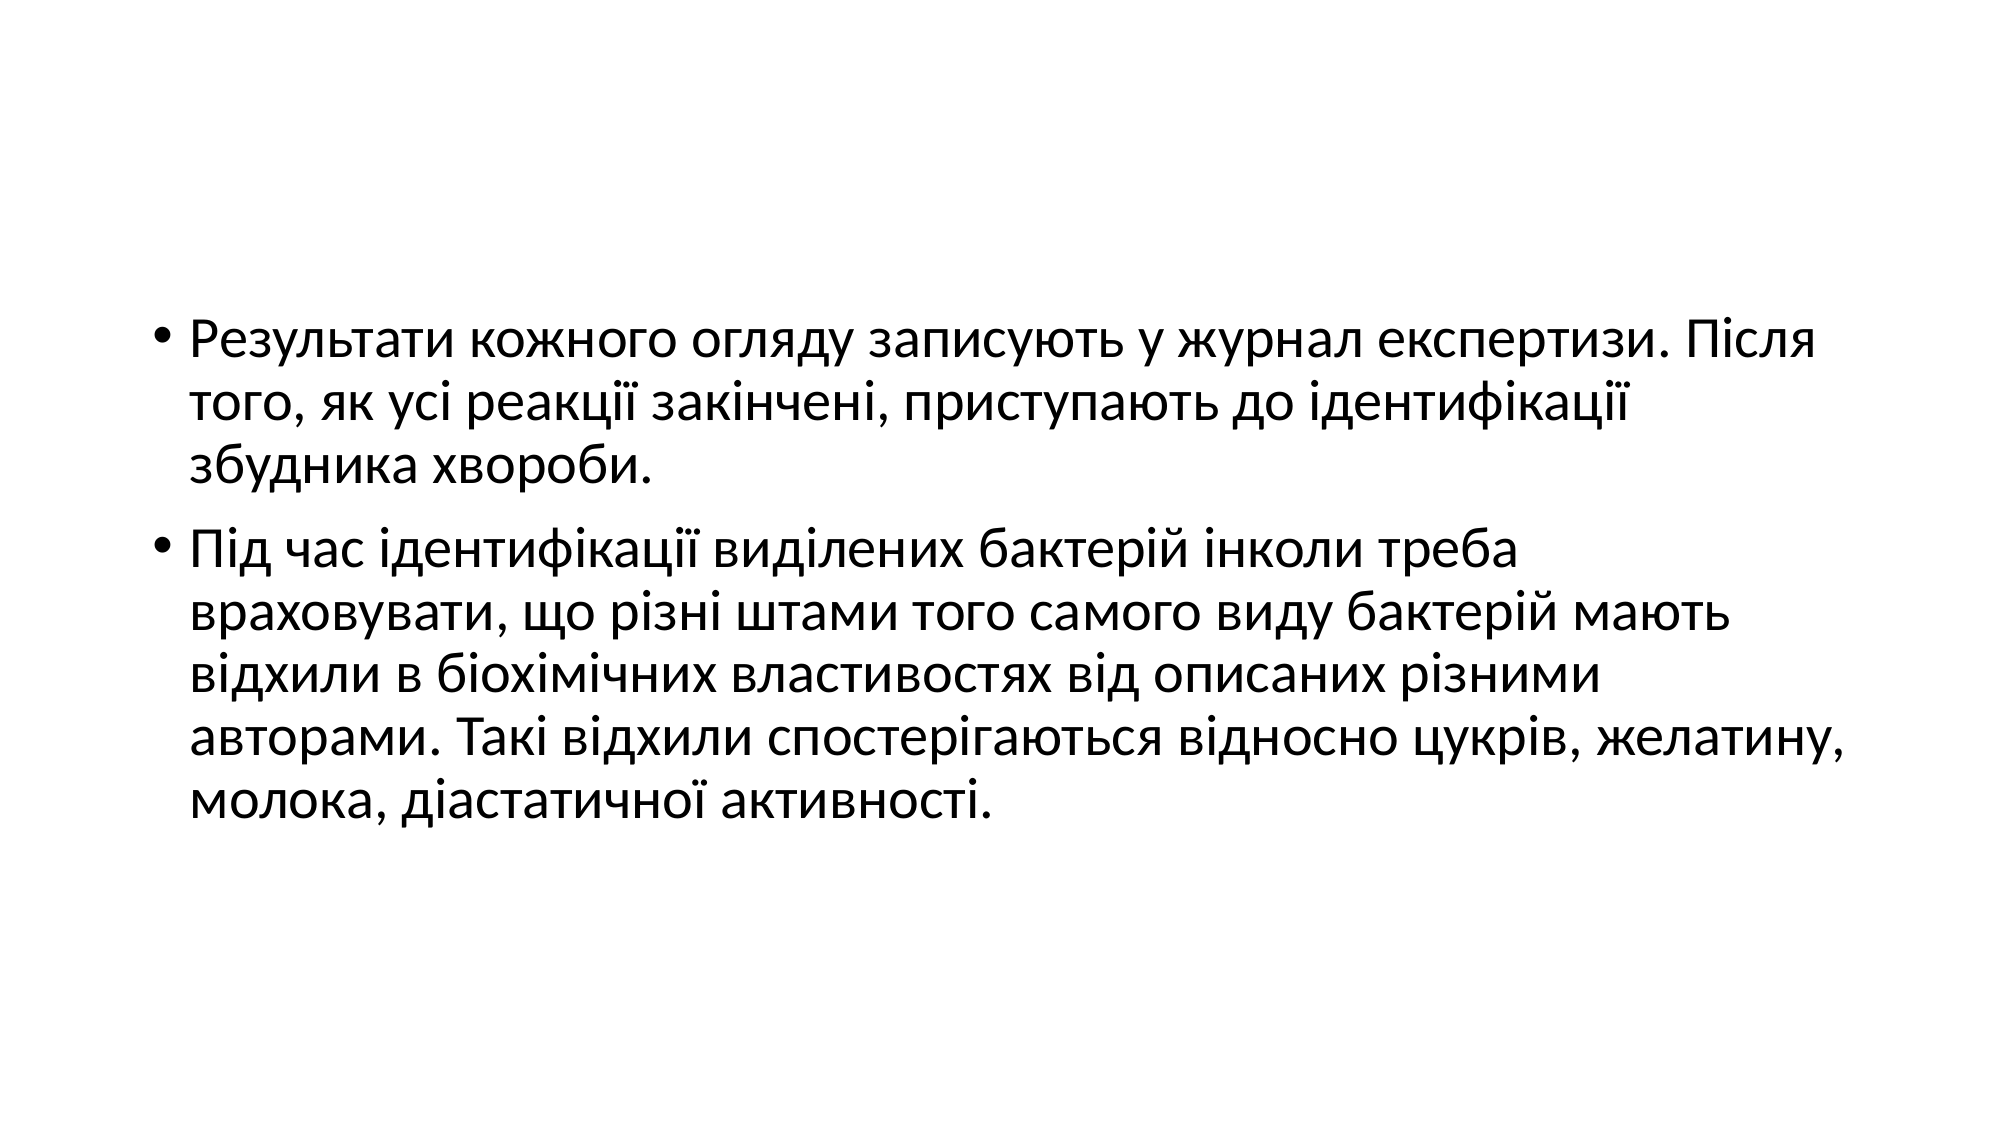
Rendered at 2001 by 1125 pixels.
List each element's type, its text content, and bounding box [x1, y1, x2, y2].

list Результати кожного огляду записують у журнал експертизи. Після того, як усі реакції закінчені, приступають до ідентифікації збудника хвороби. Під час ідентифікації виділених бактерій інколи треба враховувати, що різні штами того самого виду бактерій мають відхили в біохімічних властивостях від описаних різними авторами. Такі відхили спостерігаються відносно цукрів, желатину, молока, діастатичної активності. [137, 299, 1863, 1014]
